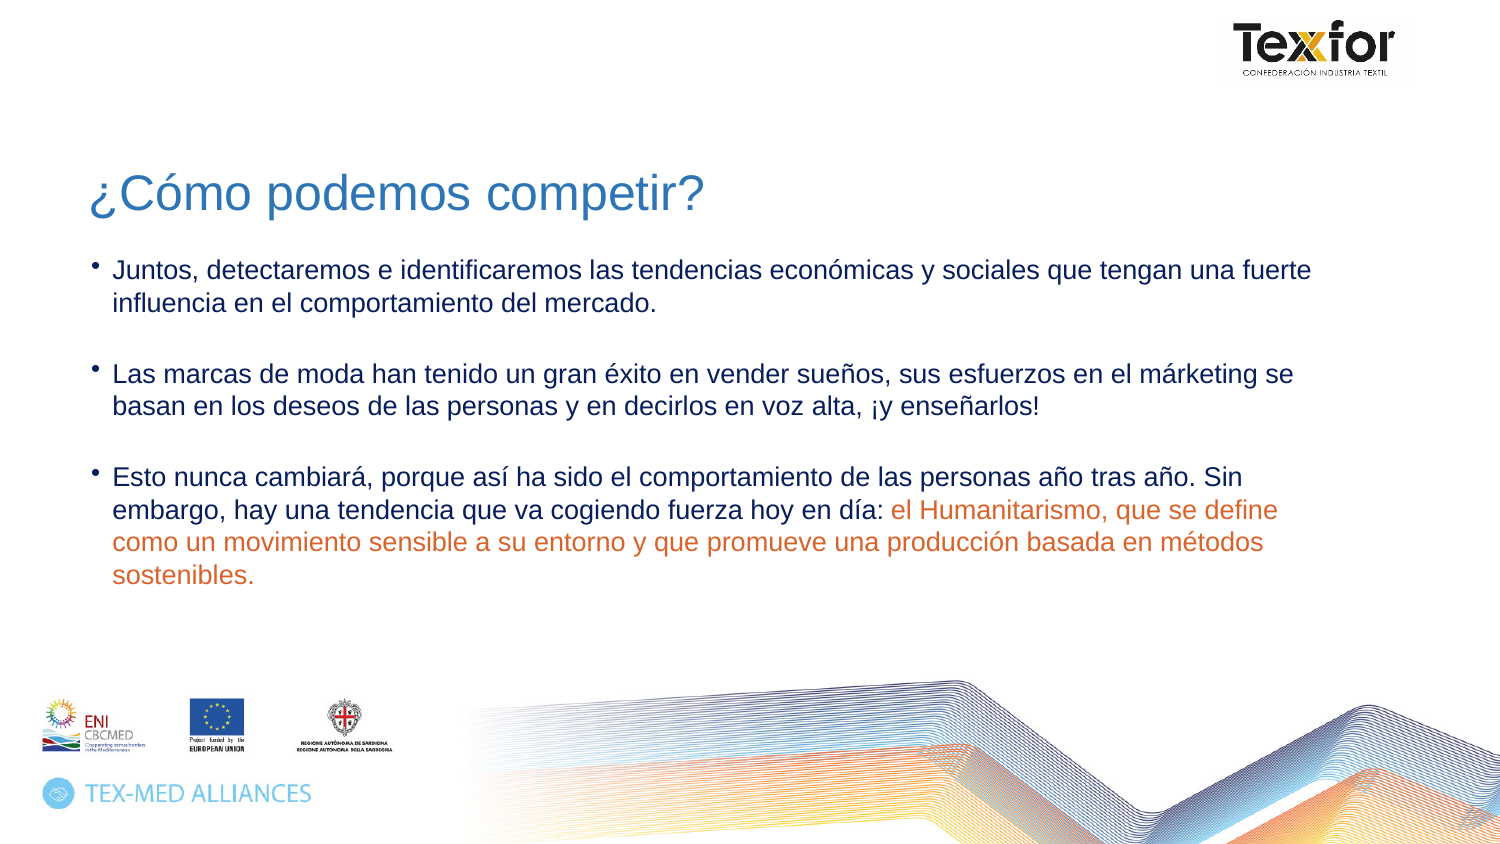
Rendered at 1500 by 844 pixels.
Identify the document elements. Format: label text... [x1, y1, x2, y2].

picture [0, 0, 1500, 844]
text_box ¿Cómo podemos competir? [83, 154, 1315, 226]
text_box Juntos, detectaremos e identificaremos las tendencias económicas y sociales que tengan una fuerte influencia en el comportamiento del mercado. Las marcas de moda han tenido un gran éxito en vender sueños, sus esfuerzos en el márketing se basan en los deseos de las personas y en decirlos en voz alta, ¡y enseñarlos! Esto nunca cambiará, porque así ha sido el comportamiento de las personas año tras año. Sin embargo, hay una tendencia que va cogiendo fuerza hoy en día: el Humanitarismo, que se define como un movimiento sensible a su entorno y que promueve una producción basada en métodos sostenibles. [83, 245, 1357, 598]
